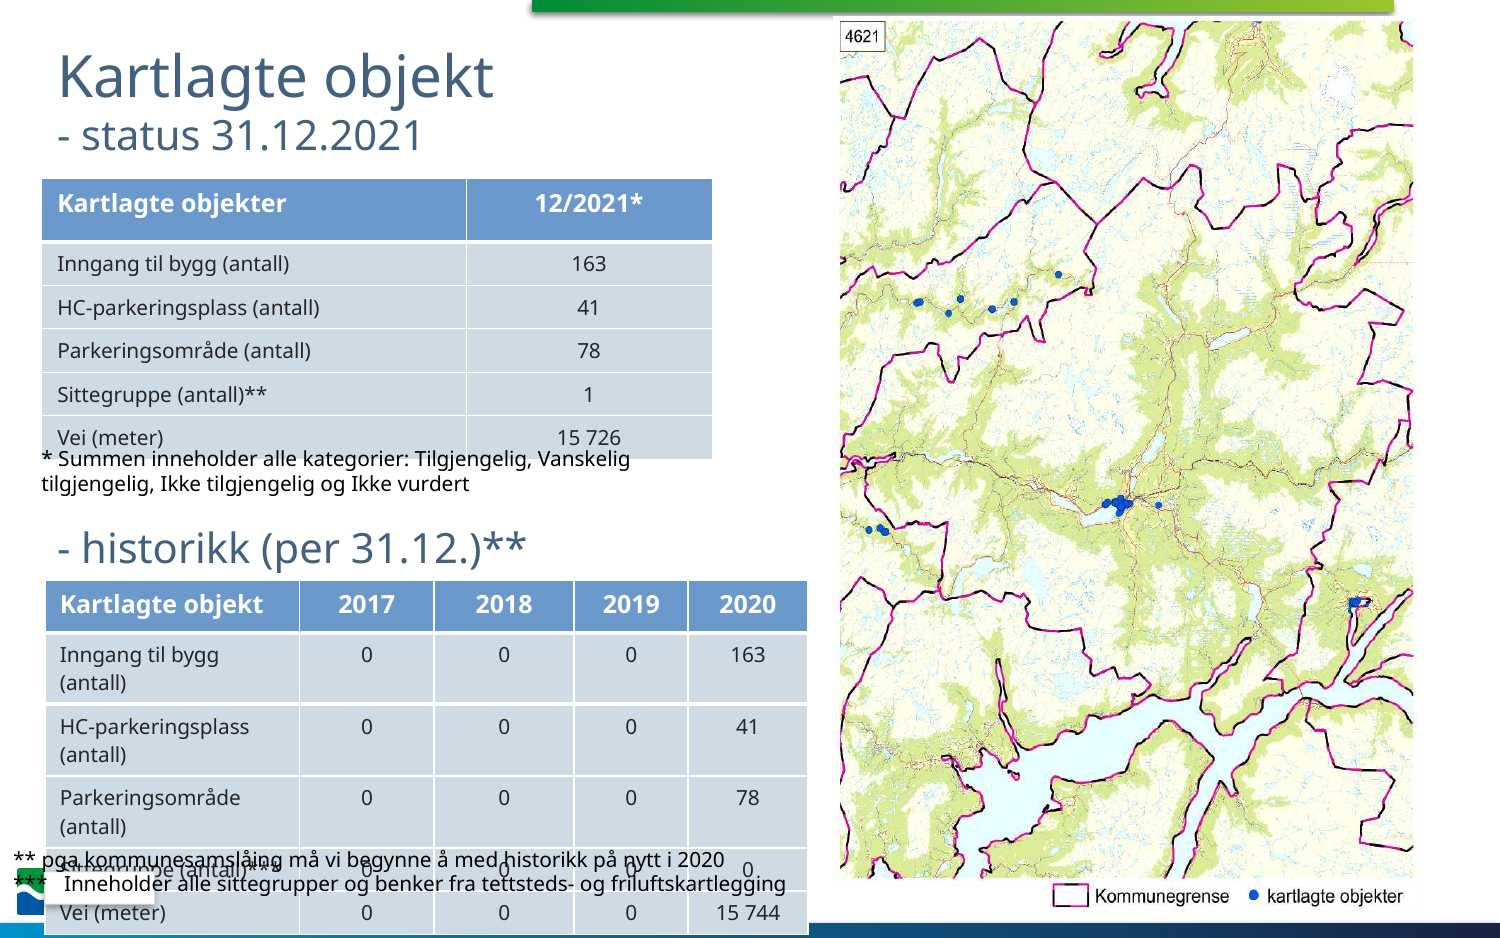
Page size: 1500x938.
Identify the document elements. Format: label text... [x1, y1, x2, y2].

table_cell 0 [802, 849, 807, 890]
table_cell Sittegruppe (antall)** [42, 373, 466, 415]
text_box ** pga kommunesamslåing må vi begynne å med historikk på nytt i 2020 *** Inneholder alle sittegrupper og benker fra tettsteds- og friluftskartlegging [0, 838, 802, 904]
text_box * Summen inneholder alle kategorier: Tilgjengelig, Vanskelig tilgjengelig, Ikke tilgjengelig og Ikke vurdert [26, 438, 711, 504]
table_cell 41 [467, 286, 712, 328]
table_cell 0 [300, 904, 433, 934]
table_header Kartlagte objekt [46, 581, 299, 631]
table_cell Parkeringsområde (antall) [46, 777, 299, 838]
table_cell 0 [435, 904, 573, 934]
table_header 2017 [300, 581, 433, 631]
table_header Kartlagte objekter [42, 179, 466, 240]
table_cell Parkeringsområde (antall) [42, 329, 466, 372]
table_cell Inngang til bygg (antall) [42, 244, 466, 285]
table_cell Inngang til bygg (antall) [46, 635, 299, 702]
table_cell 0 [575, 904, 687, 934]
table_cell 0 [300, 777, 433, 838]
table_header 2018 [435, 581, 573, 631]
table_cell 15 744 [689, 892, 807, 934]
text_box - historikk (per 31.12.)** [42, 496, 828, 580]
table_cell 0 [300, 635, 433, 702]
table_cell 0 [575, 706, 687, 775]
table_cell 1 [467, 373, 712, 415]
table_cell 78 [689, 777, 807, 847]
table_cell HC-parkeringsplass (antall) [42, 286, 466, 328]
table_cell 163 [689, 635, 807, 702]
table_cell 0 [435, 635, 573, 702]
table_cell 0 [435, 777, 573, 838]
table_cell 0 [435, 706, 573, 775]
table_header 2019 [575, 581, 687, 631]
table_cell 163 [467, 244, 712, 285]
table_cell HC-parkeringsplass (antall) [46, 706, 299, 775]
table_cell 0 [300, 706, 433, 775]
table_cell 0 [575, 777, 687, 838]
picture [833, 16, 1419, 913]
table_cell Vei (meter) [42, 416, 466, 438]
table_cell 0 [575, 635, 687, 702]
table_cell 15 726 [467, 416, 712, 459]
table_cell 41 [689, 706, 807, 775]
table_header 12/2021* [467, 179, 712, 240]
table_cell 78 [467, 329, 712, 372]
text_box Kartlagte objekt - status 31.12.2021 [42, 24, 828, 167]
table_cell Vei (meter) [46, 904, 299, 934]
table_header 2020 [689, 581, 807, 631]
